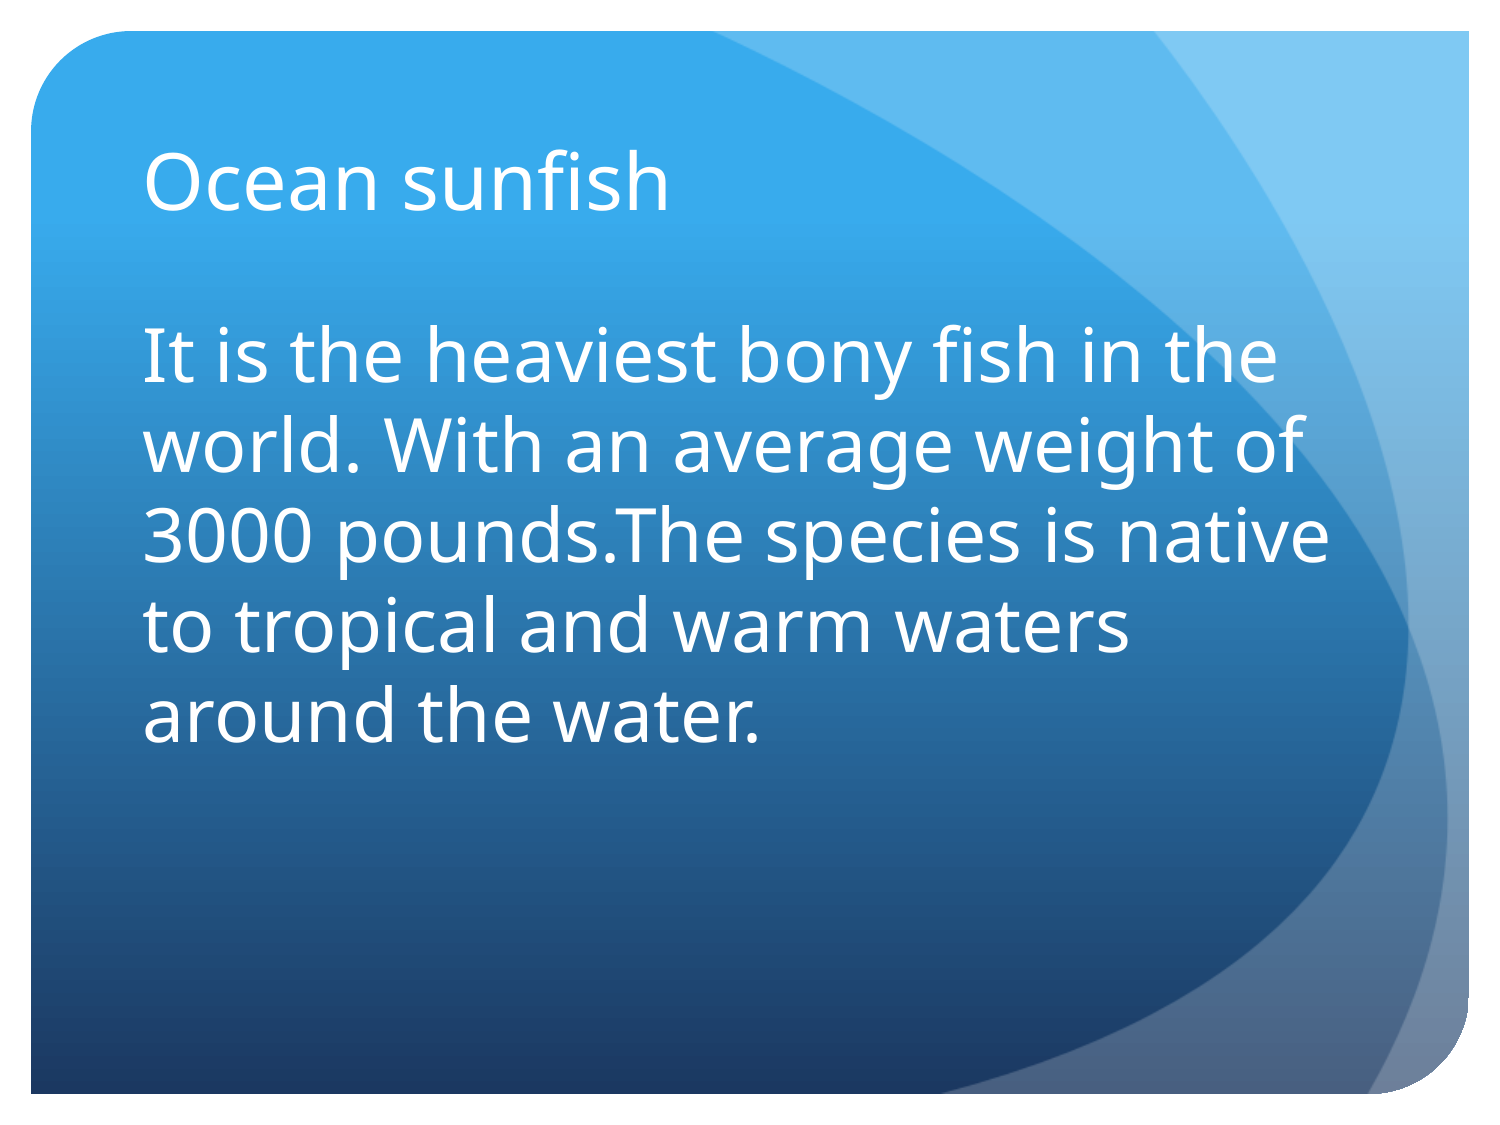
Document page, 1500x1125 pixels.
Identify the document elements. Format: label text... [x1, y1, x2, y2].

title Ocean sunfish [127, 62, 1372, 234]
list It is the heaviest bony fish in the world. With an average weight of 3000 pounds.The species is native to tropical and warm waters around the water. [127, 299, 1372, 991]
picture [24, 30, 1473, 1094]
